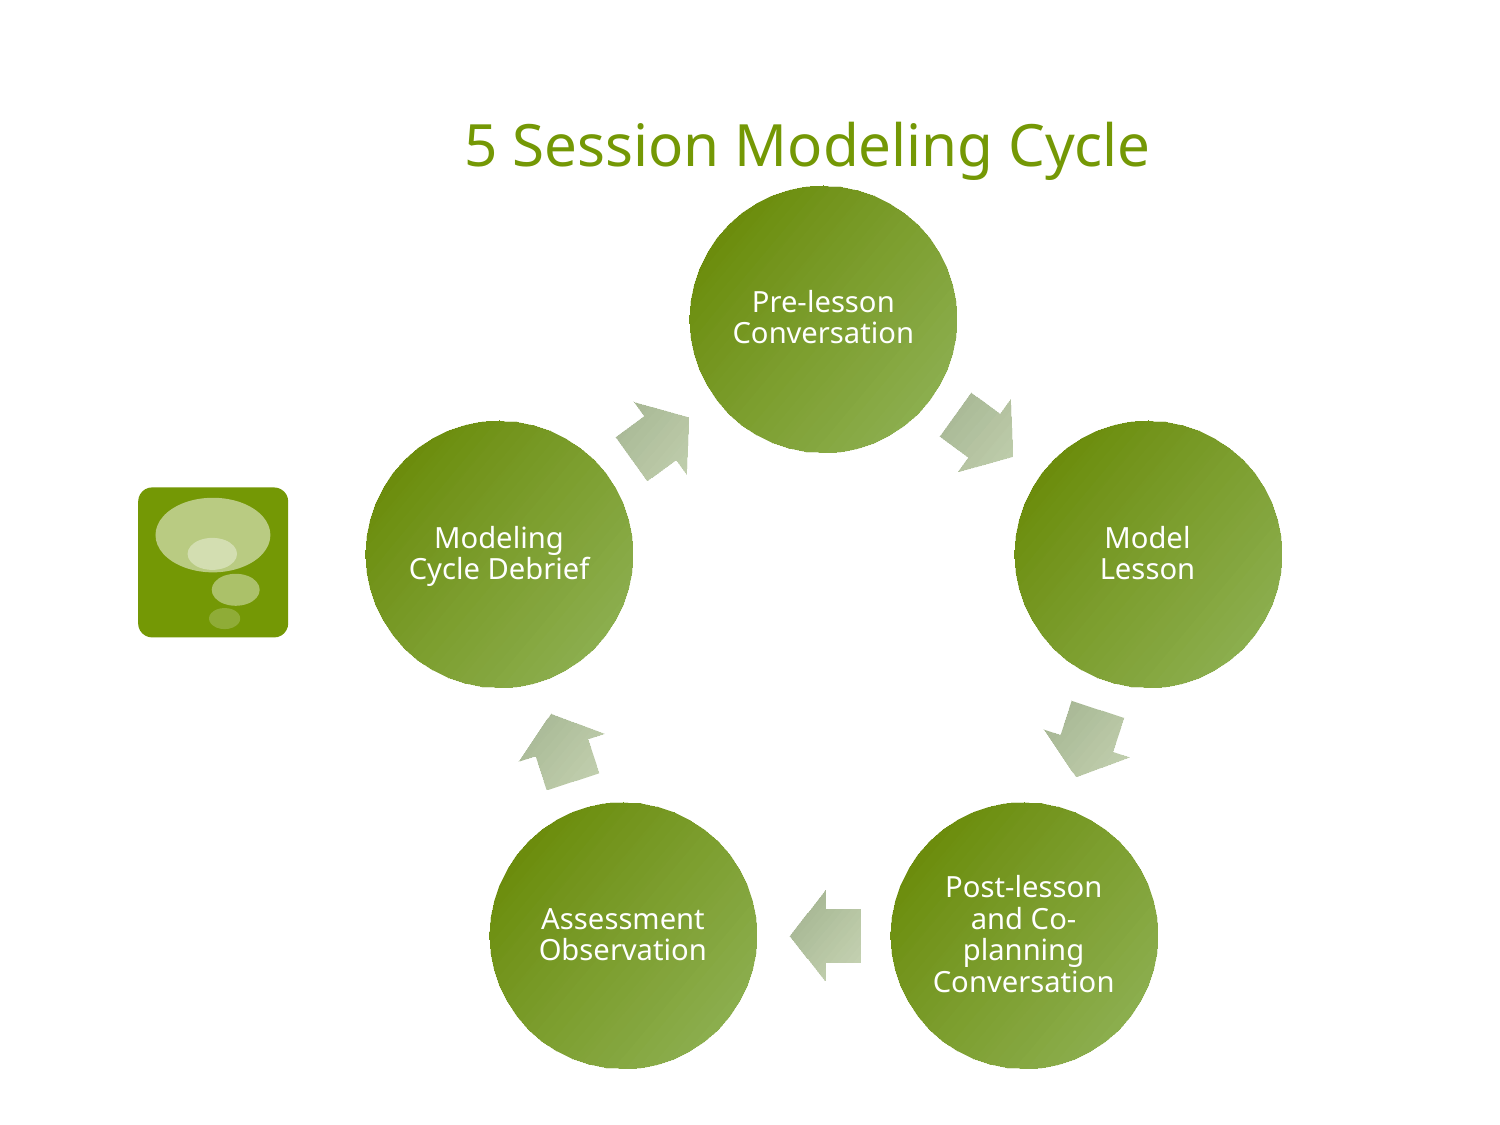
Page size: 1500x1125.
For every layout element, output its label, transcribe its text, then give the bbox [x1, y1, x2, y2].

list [272, 184, 1375, 1070]
title 5 Session Modeling Cycle [449, 39, 1262, 184]
